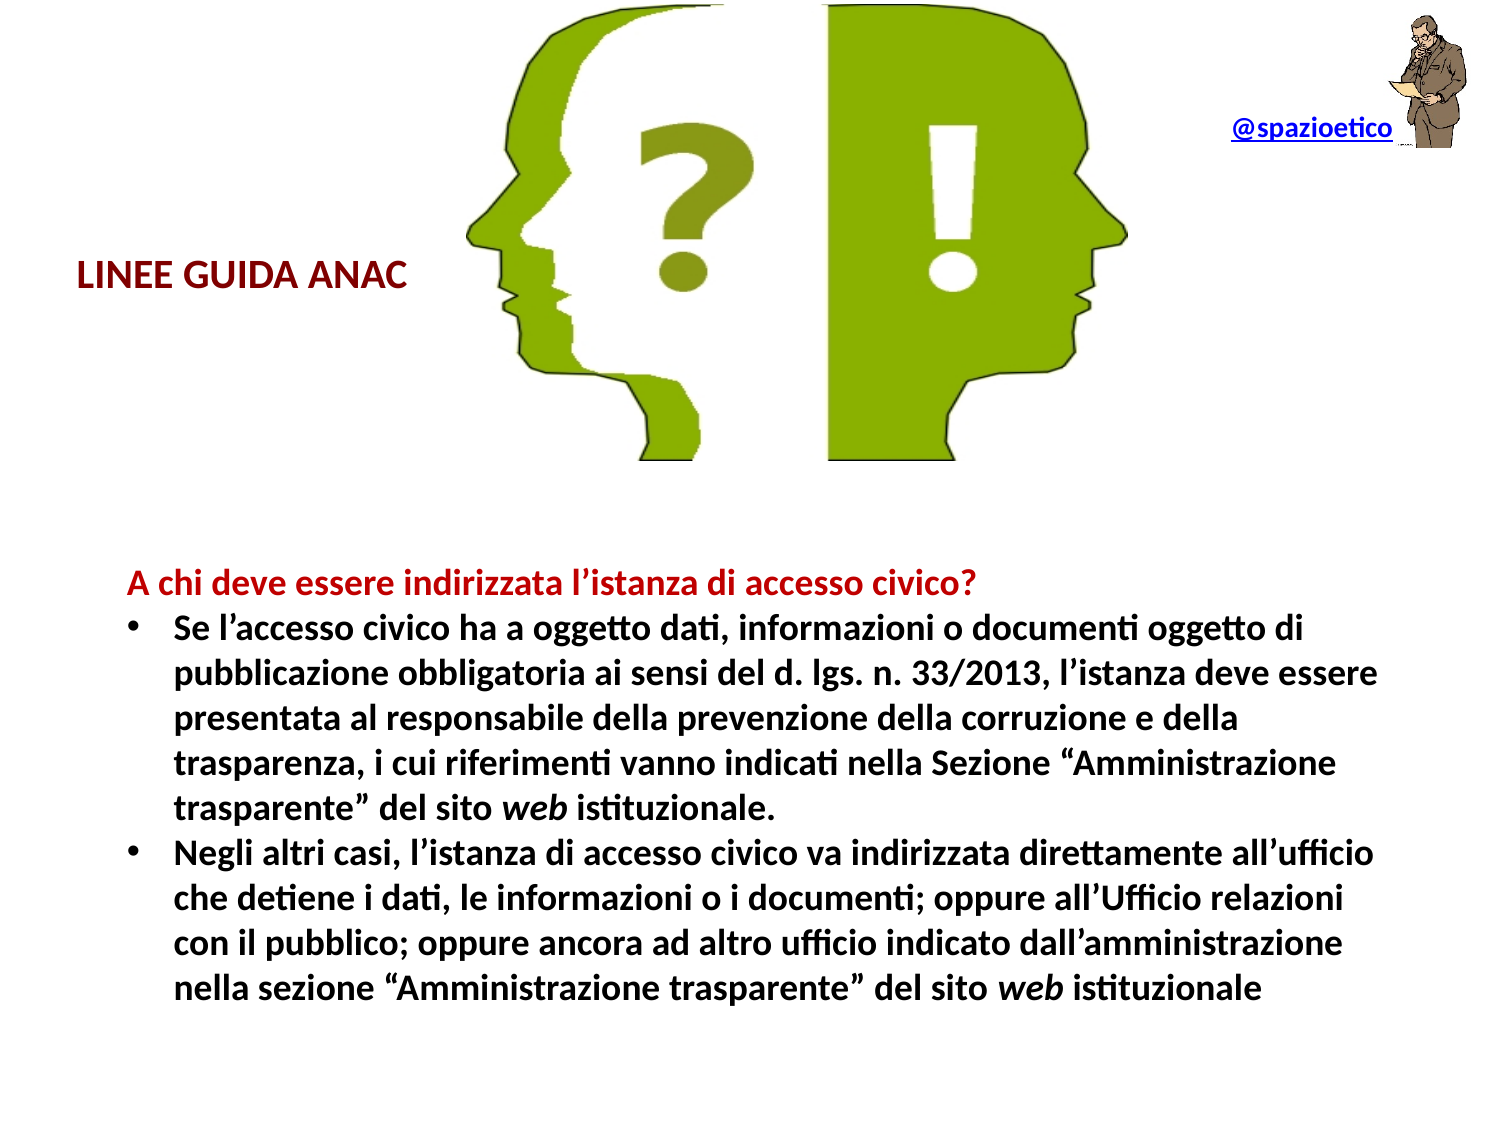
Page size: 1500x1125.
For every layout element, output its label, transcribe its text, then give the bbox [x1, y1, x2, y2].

text_box A chi deve essere indirizzata l’istanza di accesso civico? Se l’accesso civico ha a oggetto dati, informazioni o documenti oggetto di pubblicazione obbligatoria ai sensi del d. lgs. n. 33/2013, l’istanza deve essere presentata al responsabile della prevenzione della corruzione e della trasparenza, i cui riferimenti vanno indicati nella Sezione “Amministrazione trasparente” del sito web istituzionale. Negli altri casi, l’istanza di accesso civico va indirizzata direttamente all’ufficio che detiene i dati, le informazioni o i documenti; oppure all’Ufficio relazioni con il pubblico; oppure ancora ad altro ufficio indicato dall’amministrazione nella sezione “Amministrazione trasparente” del sito web istituzionale [112, 550, 1424, 1016]
text_box LINEE GUIDA ANAC [17, 239, 461, 304]
picture [1372, 7, 1488, 148]
picture [466, 4, 1129, 462]
